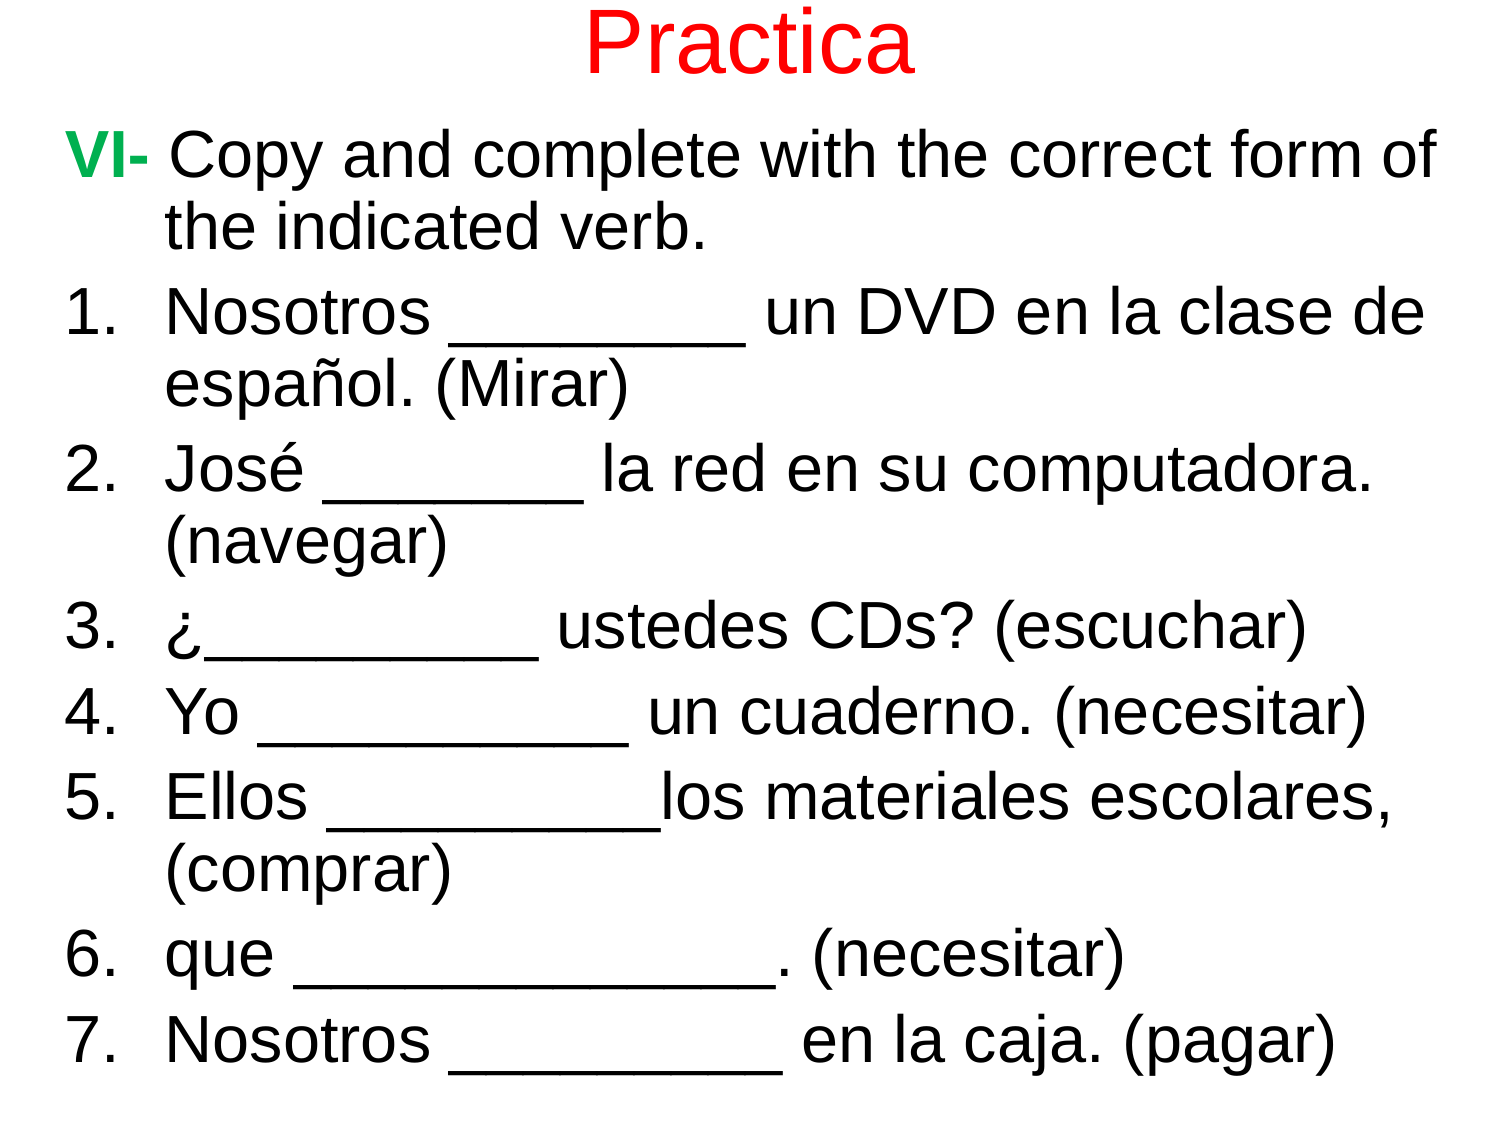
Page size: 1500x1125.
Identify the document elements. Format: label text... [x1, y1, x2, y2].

text_box VI- Copy and complete with the correct form of the indicated verb. Nosotros ________ un DVD en la clase de español. (Mirar) José _______ la red en su computadora. (navegar) ¿_________ ustedes CDs? (escuchar) Yo __________ un cuaderno. (necesitar) Ellos _________los materiales escolares, (comprar) que _____________. (necesitar) Nosotros _________ en la caja. (pagar) [49, 112, 1463, 1125]
text_box Practica [74, 0, 1425, 112]
